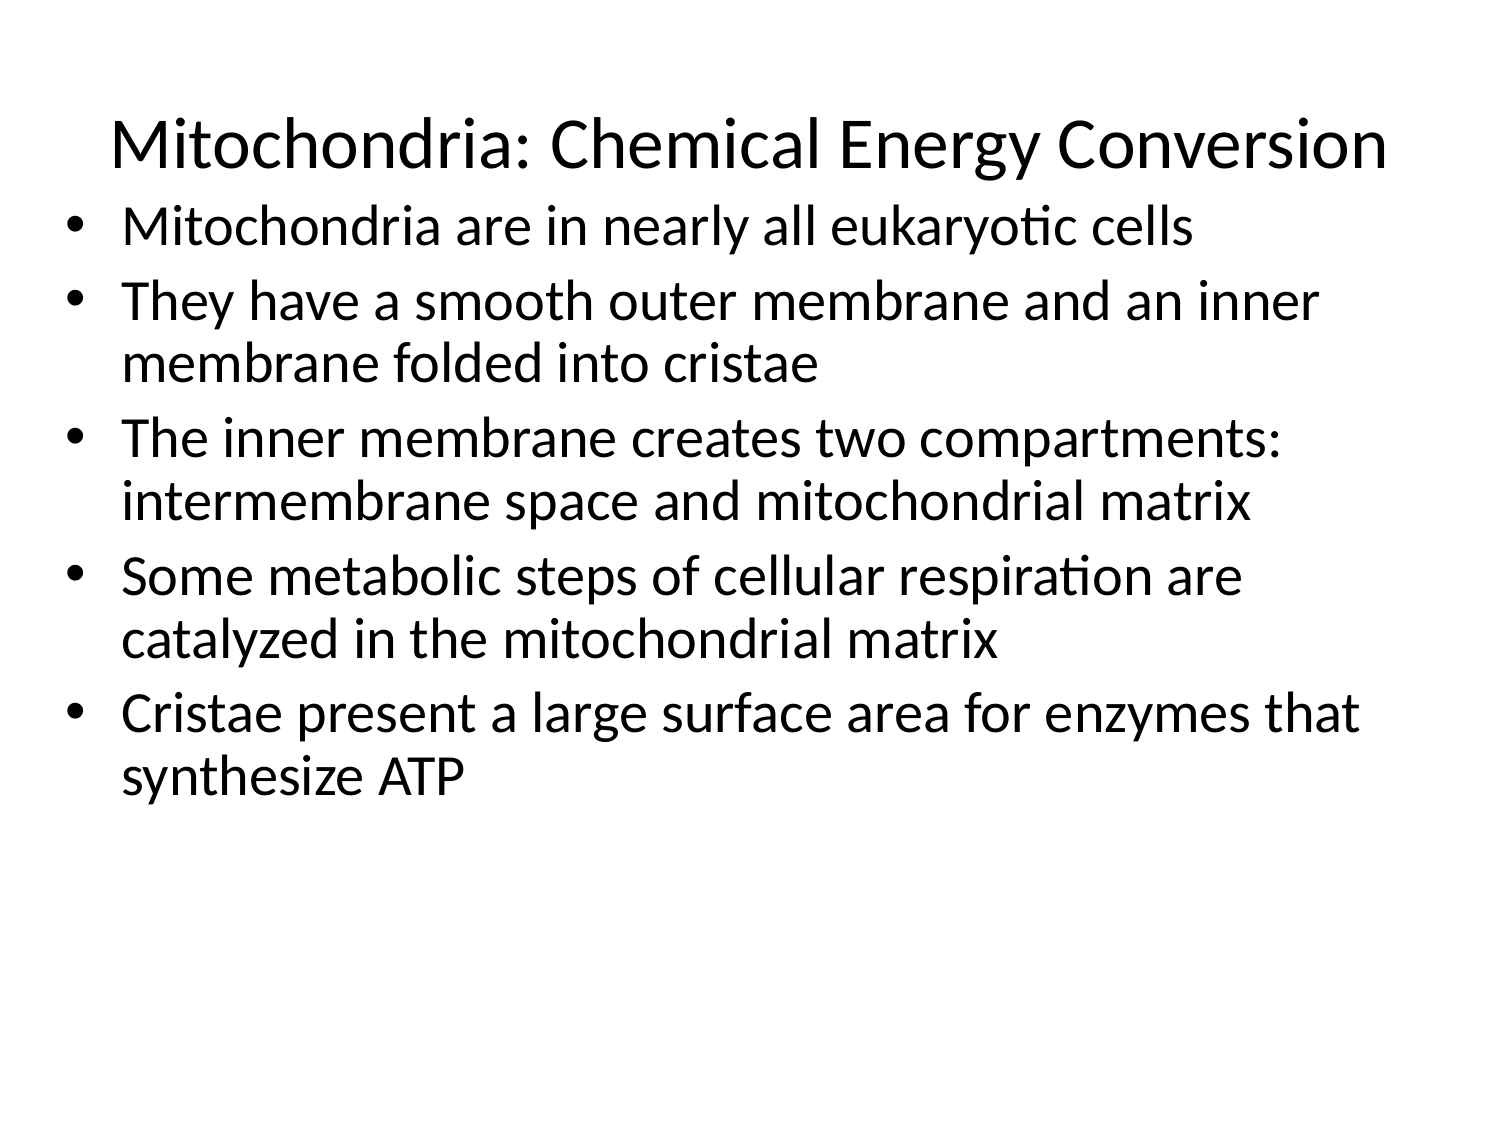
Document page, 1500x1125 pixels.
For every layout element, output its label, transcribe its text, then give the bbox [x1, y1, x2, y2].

title Mitochondria: Chemical Energy Conversion [75, 45, 1425, 187]
list Mitochondria are in nearly all eukaryotic cells They have a smooth outer membrane and an inner membrane folded into cristae The inner membrane creates two compartments: intermembrane space and mitochondrial matrix Some metabolic steps of cellular respiration are catalyzed in the mitochondrial matrix Cristae present a large surface area for enzymes that synthesize ATP [50, 187, 1450, 967]
